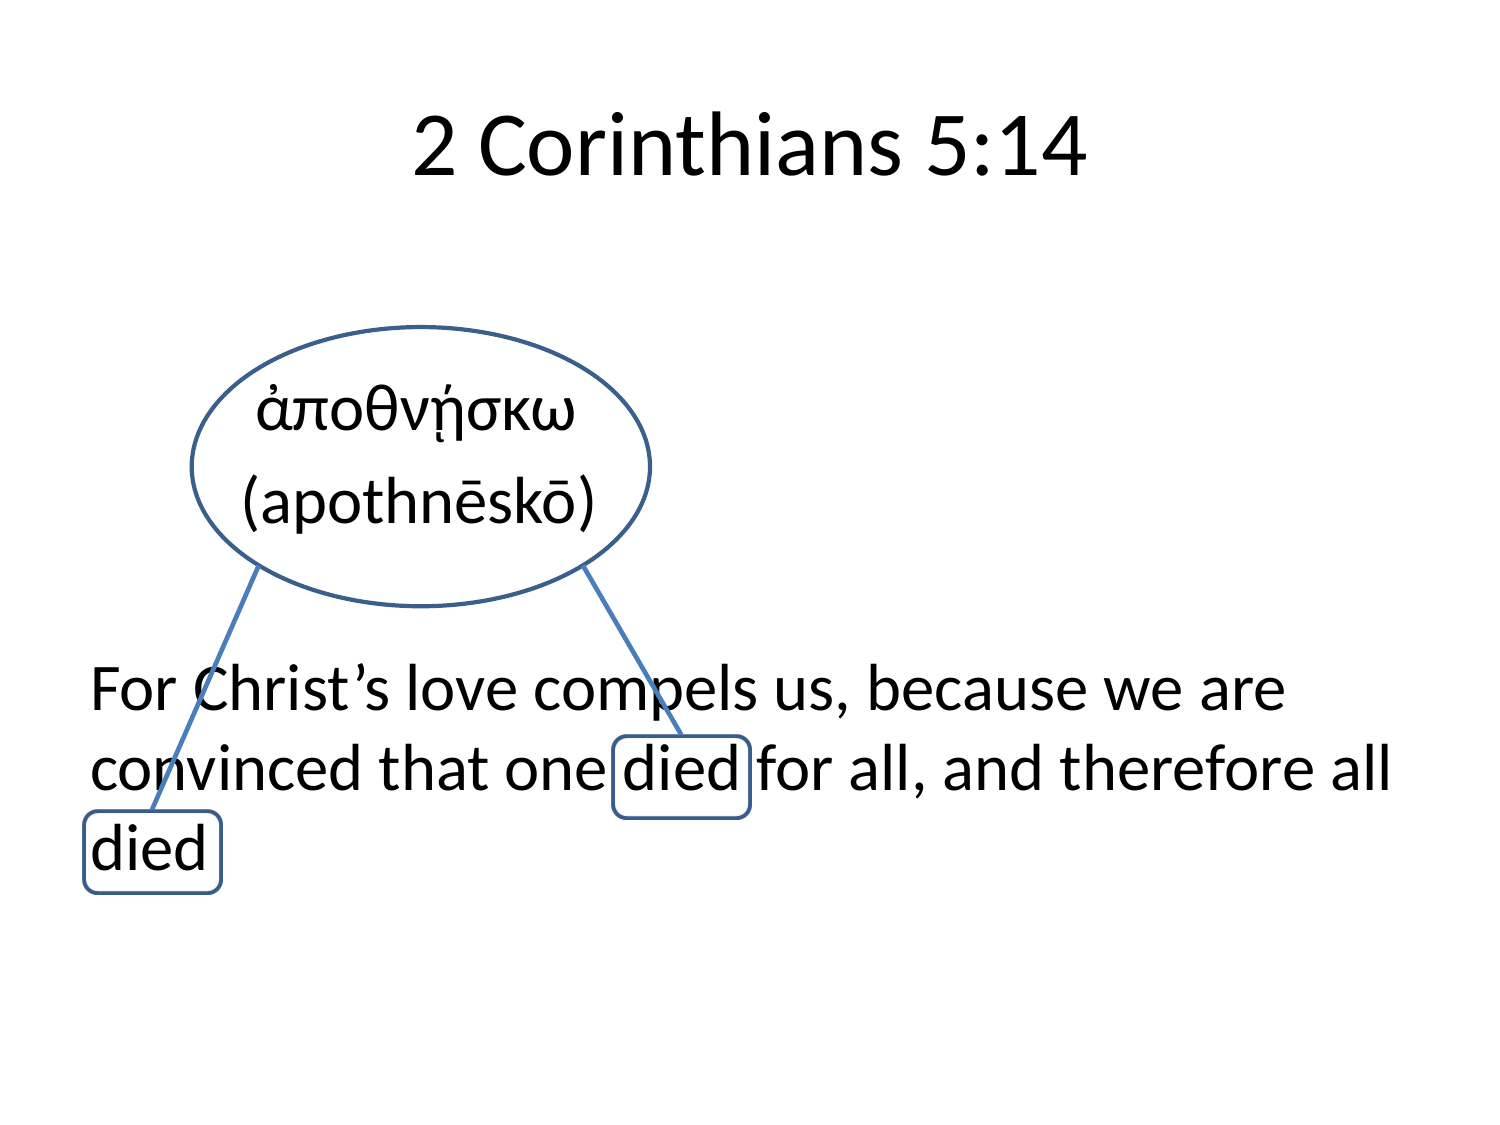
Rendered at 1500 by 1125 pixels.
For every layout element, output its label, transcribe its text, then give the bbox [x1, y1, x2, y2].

picture [610, 734, 752, 820]
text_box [151, 565, 259, 810]
list ἀποθνῄσκω (apothnēskō) For Christ’s love compels us, because we are convinced that one died for all, and therefore all died [75, 262, 1425, 1005]
title 2 Corinthians 5:14 [75, 45, 1425, 233]
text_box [582, 565, 682, 735]
picture [81, 809, 223, 895]
text_box [189, 324, 653, 609]
